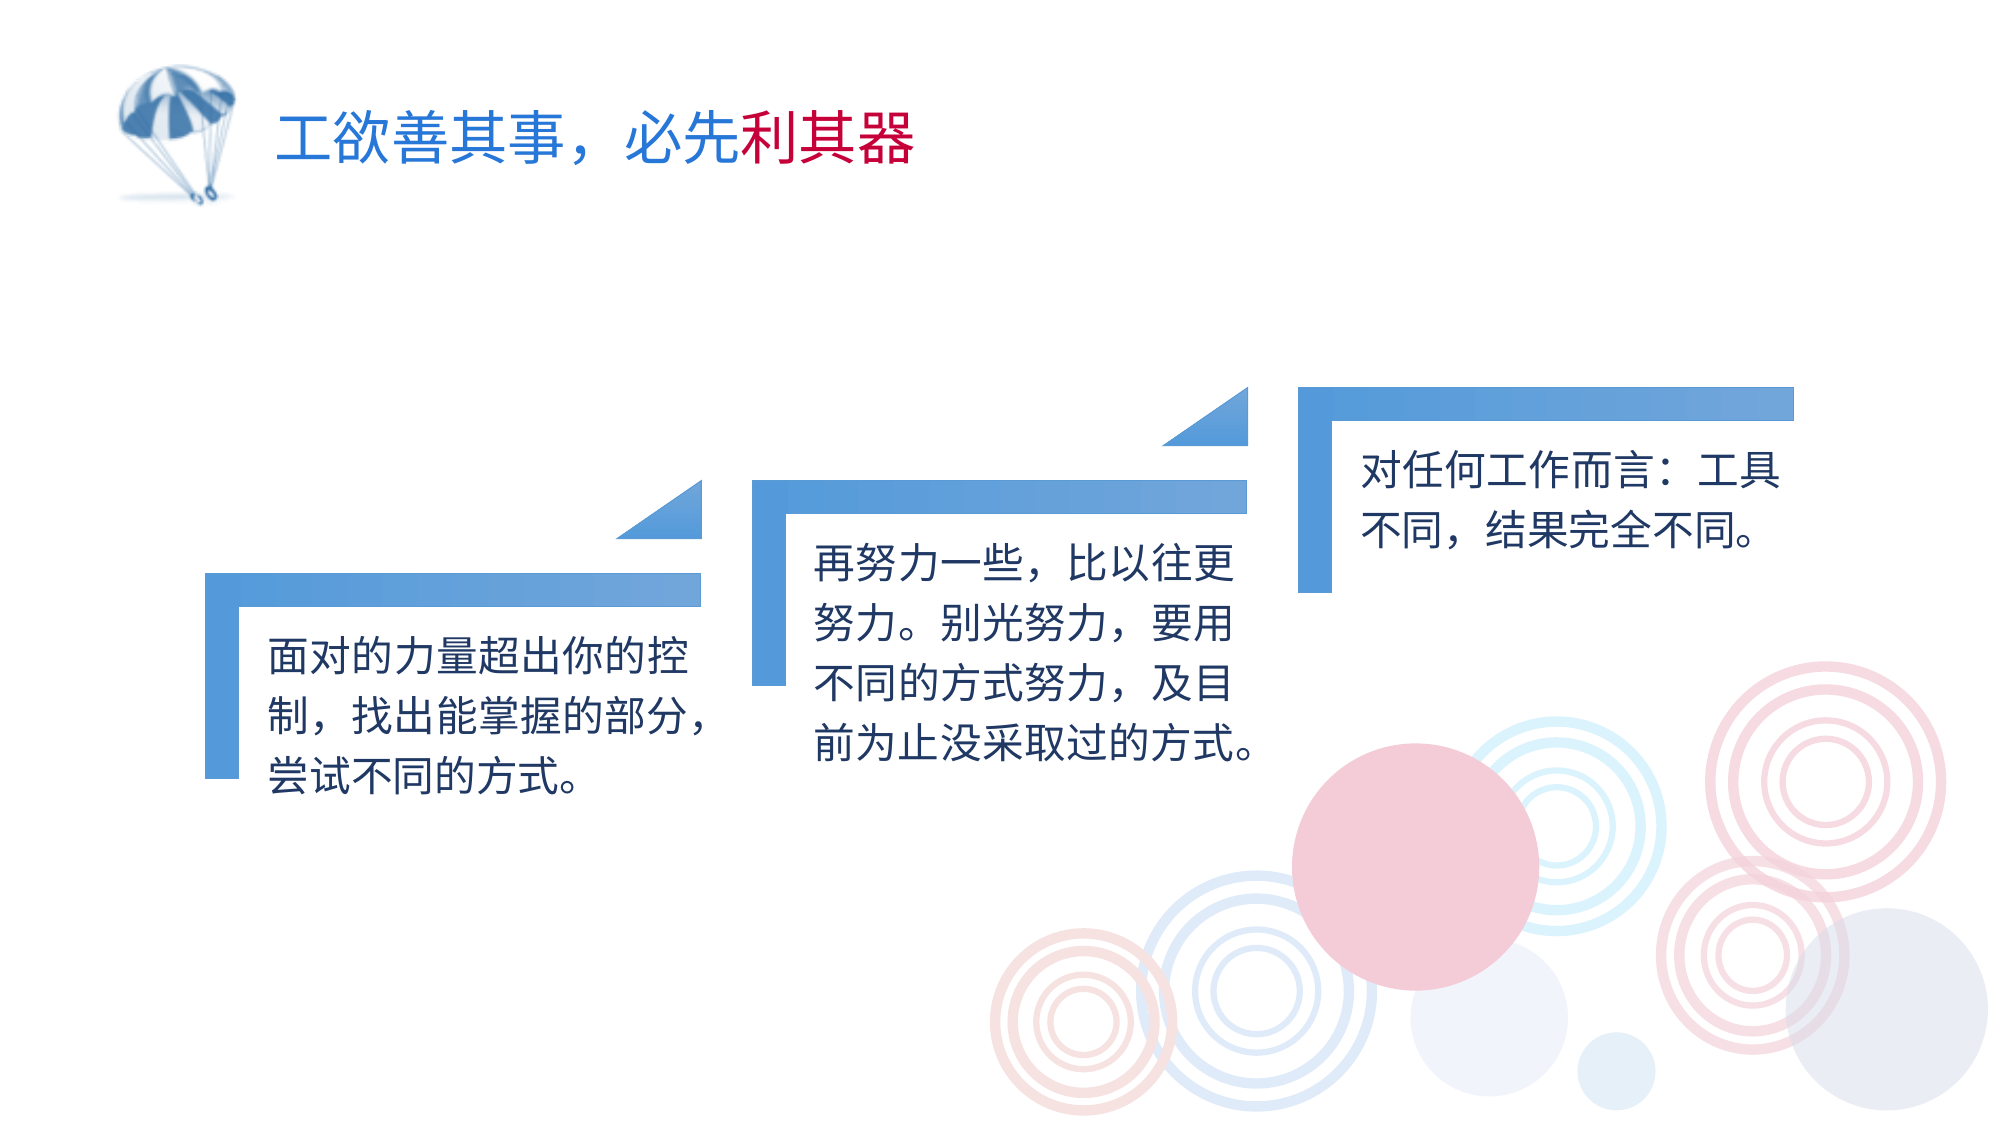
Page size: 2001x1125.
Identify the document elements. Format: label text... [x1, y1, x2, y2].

picture [104, 61, 257, 213]
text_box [205, 387, 1795, 877]
text_box 工欲善其事，必先利其器 [259, 94, 931, 179]
